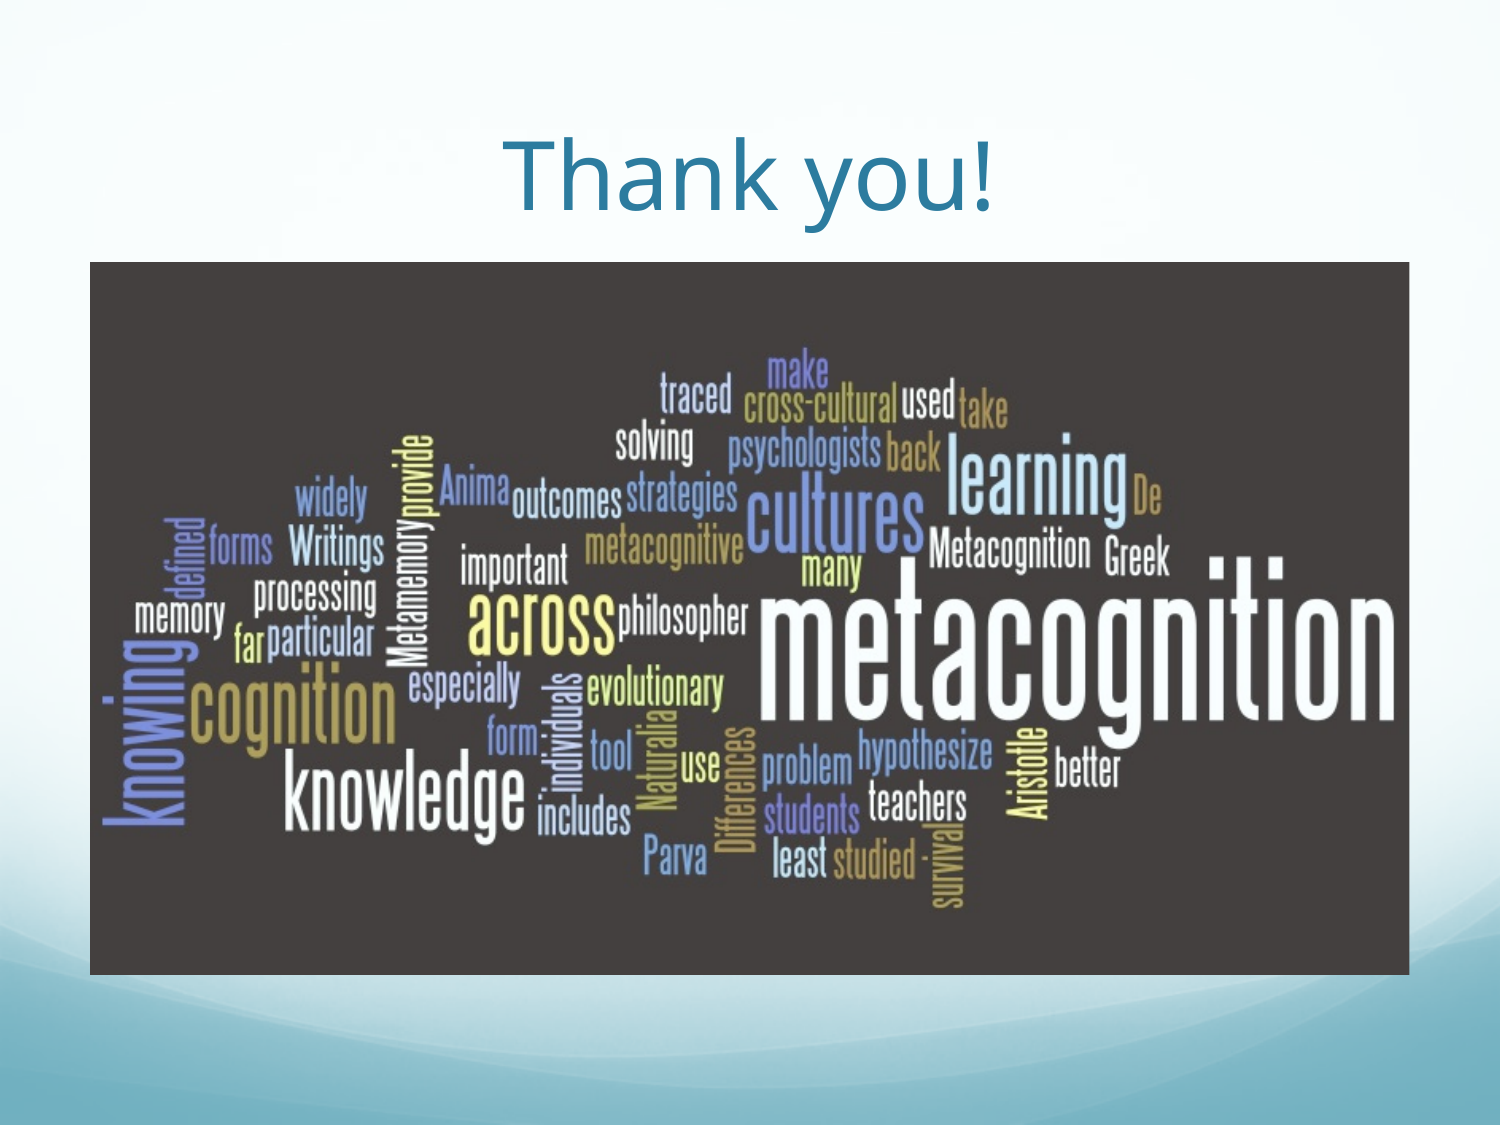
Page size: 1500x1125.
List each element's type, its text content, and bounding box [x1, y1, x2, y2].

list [89, 261, 1410, 976]
title Thank you! [90, 17, 1410, 237]
